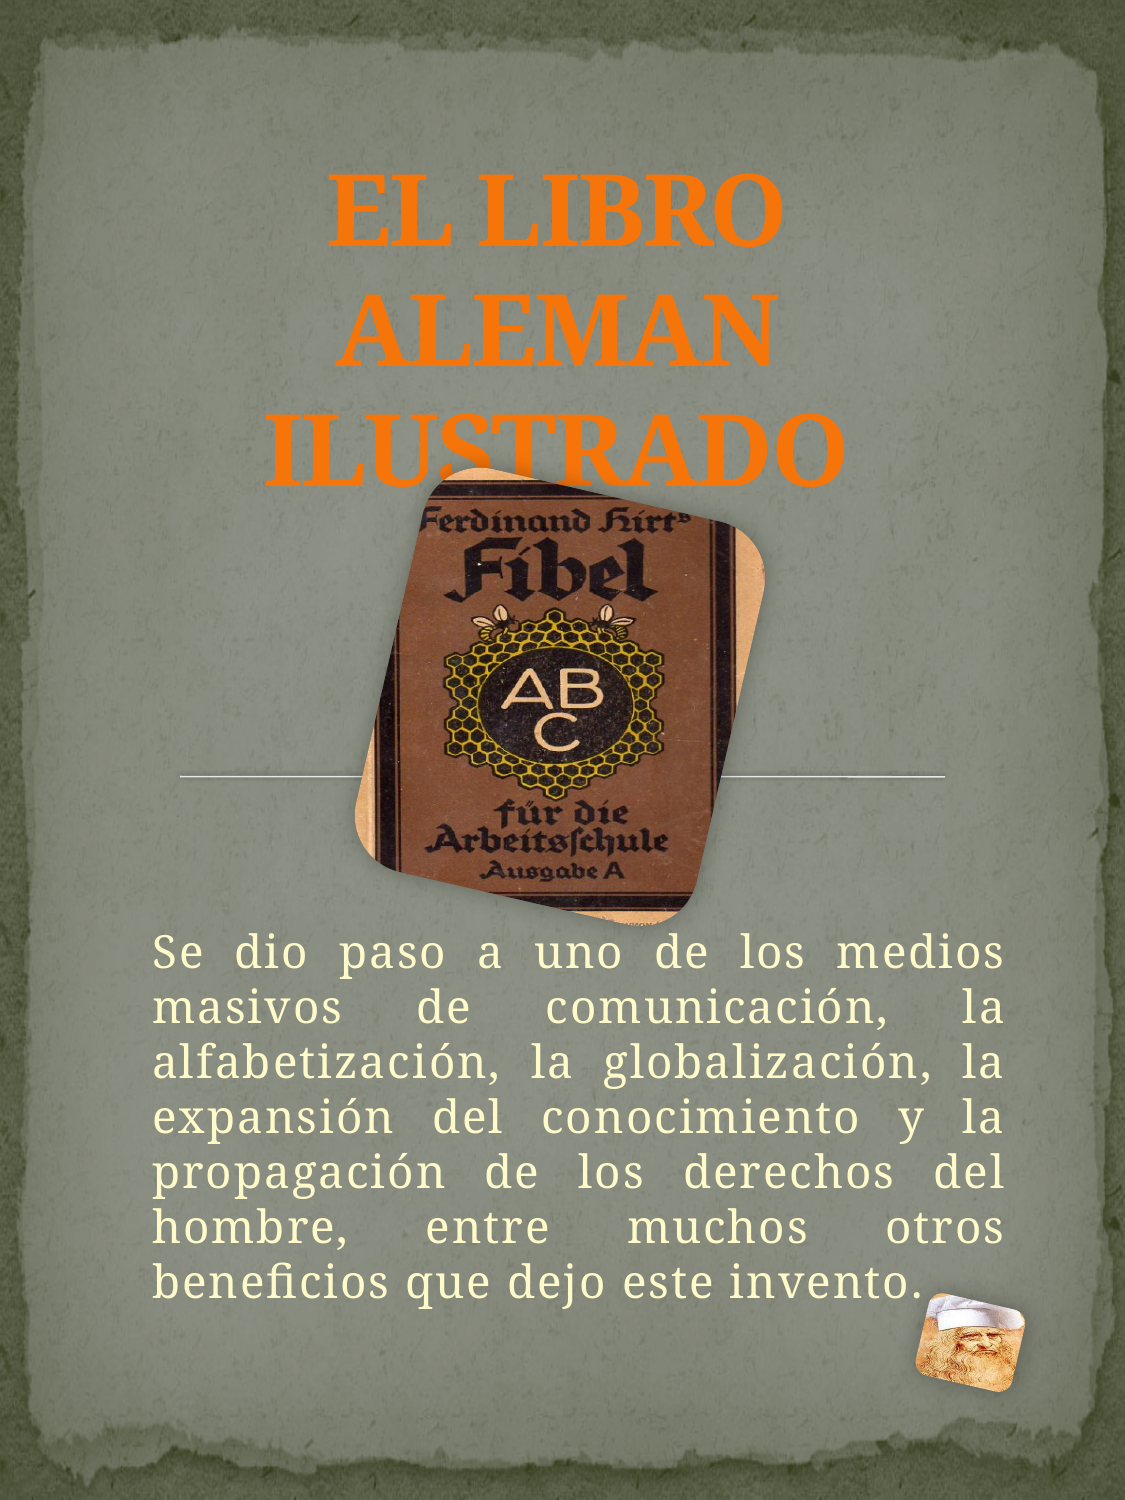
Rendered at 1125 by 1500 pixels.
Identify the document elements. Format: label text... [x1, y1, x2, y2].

picture [354, 467, 766, 926]
picture [915, 1293, 1026, 1392]
subtitle Se dio paso a uno de los medios masivos de comunicación, la alfabetización, la globalización, la expansión del conocimiento y la propagación de los derechos del hombre, entre muchos otros beneficios que dejo este invento. [136, 915, 1024, 1341]
title EL LIBRO ALEMAN ILUSTRADO [113, 159, 1000, 514]
